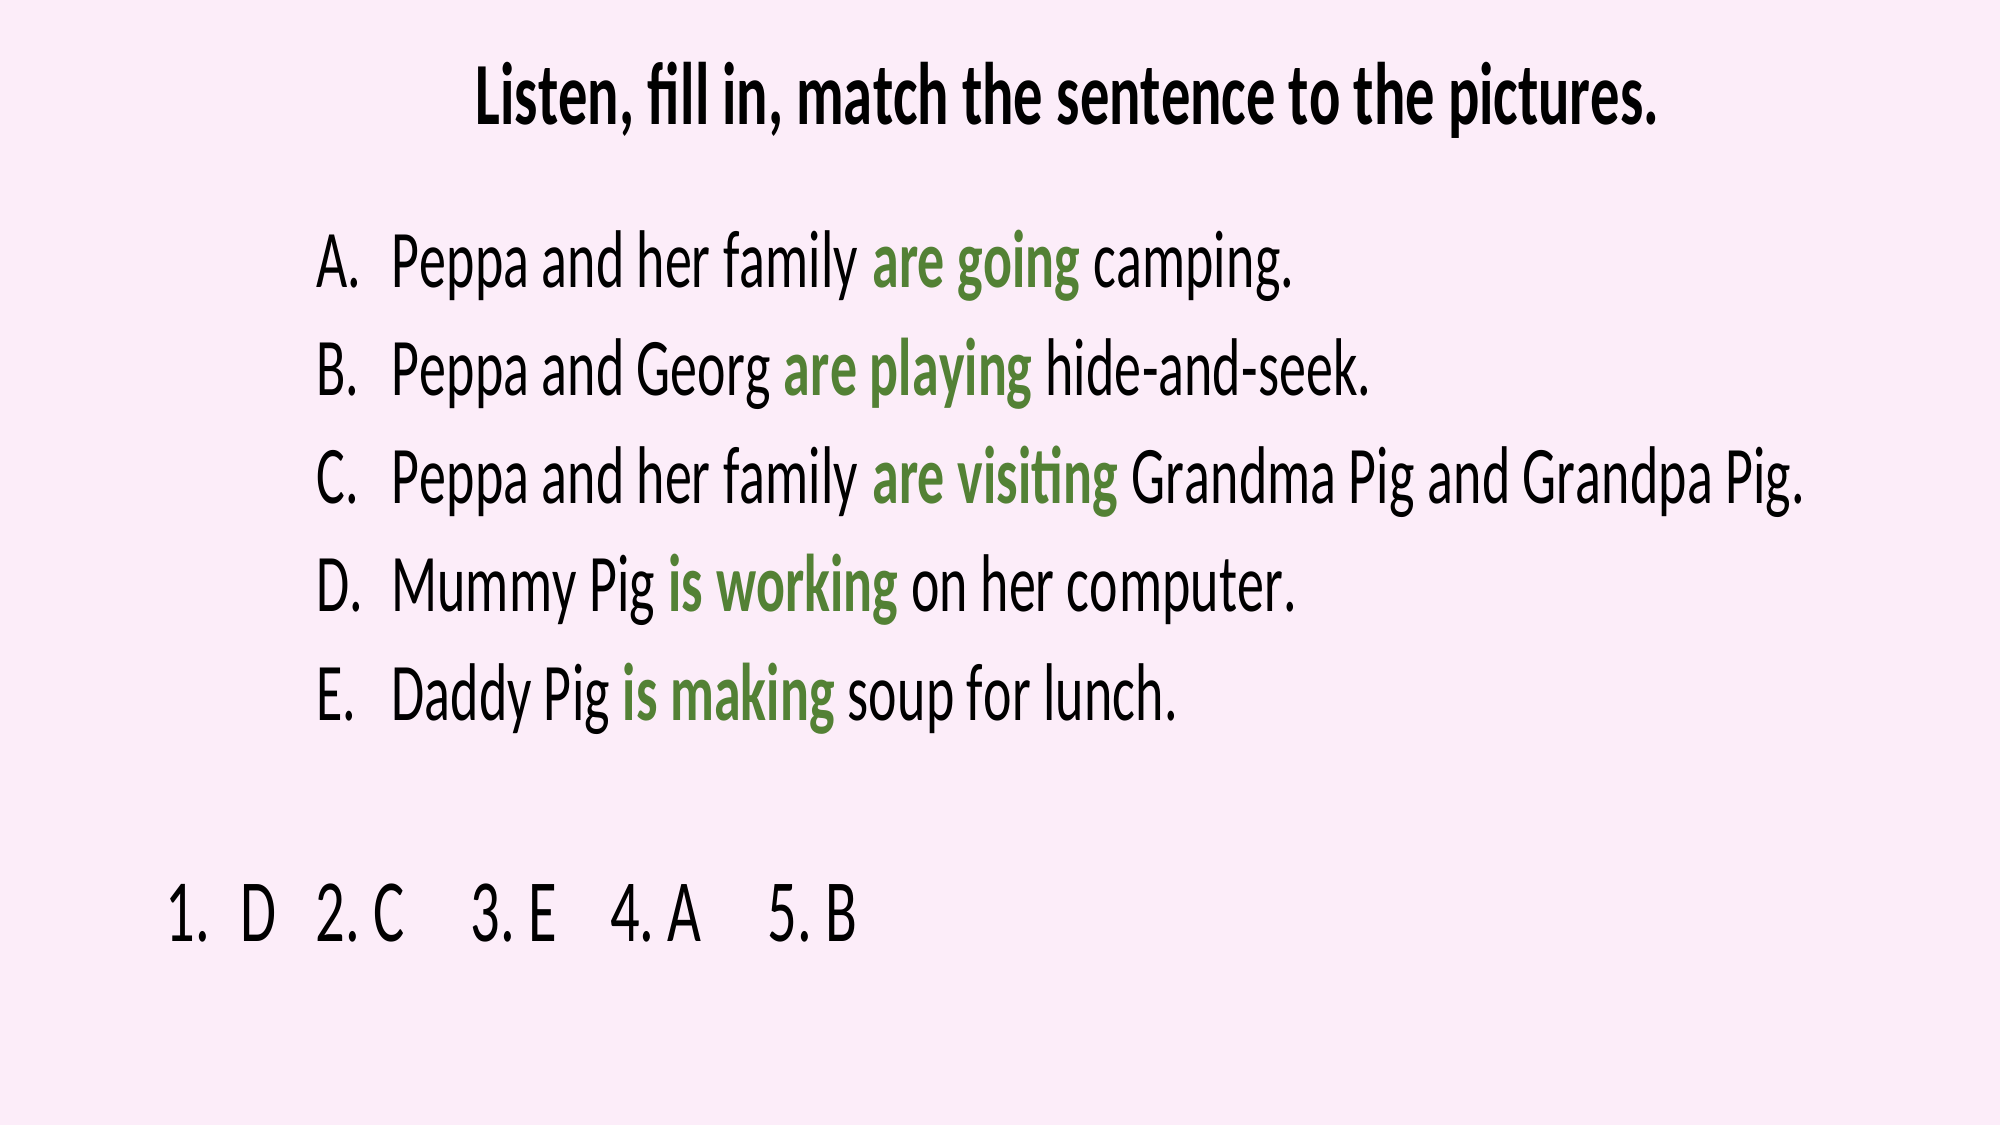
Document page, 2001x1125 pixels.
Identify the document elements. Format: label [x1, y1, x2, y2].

picture [89, 40, 2000, 1027]
